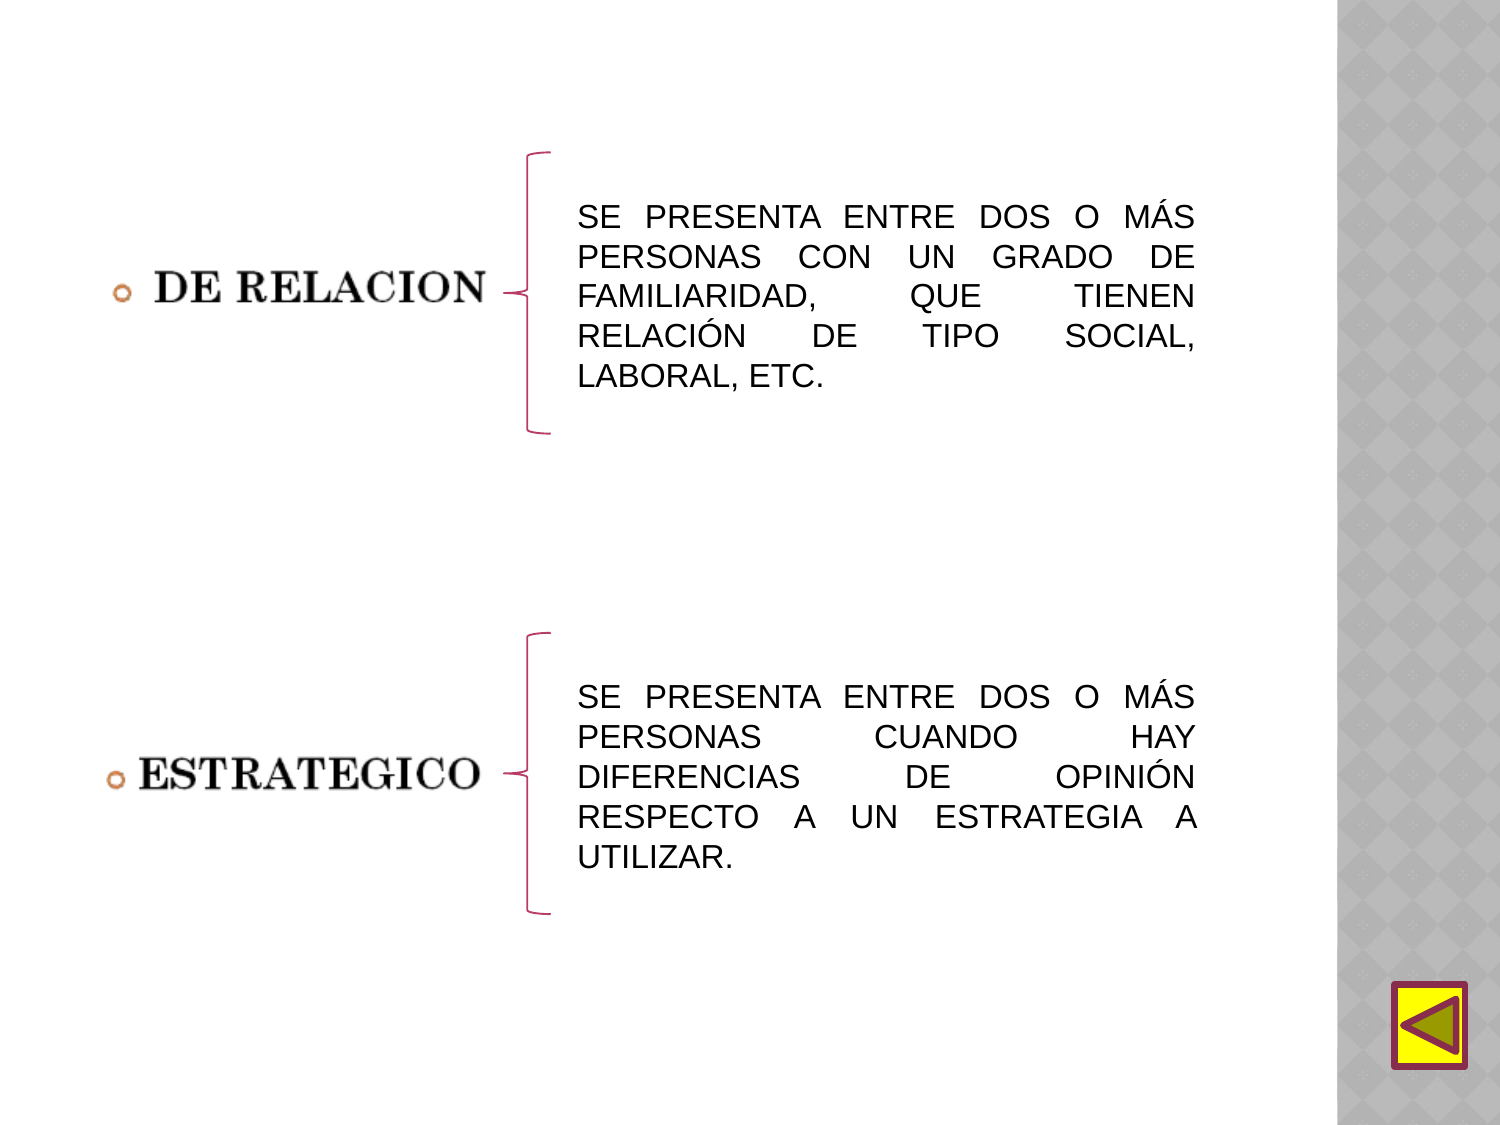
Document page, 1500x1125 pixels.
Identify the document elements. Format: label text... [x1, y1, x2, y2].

text_box [1391, 981, 1468, 1070]
text_box [504, 151, 551, 435]
text_box SE PRESENTA ENTRE DOS O MÁS PERSONAS CUANDO HAY DIFERENCIAS DE OPINIÓN RESPECTO A UN ESTRATEGIA A UTILIZAR. [562, 667, 1212, 883]
picture [105, 749, 486, 806]
picture [105, 245, 499, 327]
text_box [502, 631, 551, 916]
text_box SE PRESENTA ENTRE DOS O MÁS PERSONAS CON UN GRADO DE FAMILIARIDAD, QUE TIENEN RELACIÓN DE TIPO SOCIAL, LABORAL, ETC. [562, 187, 1212, 402]
